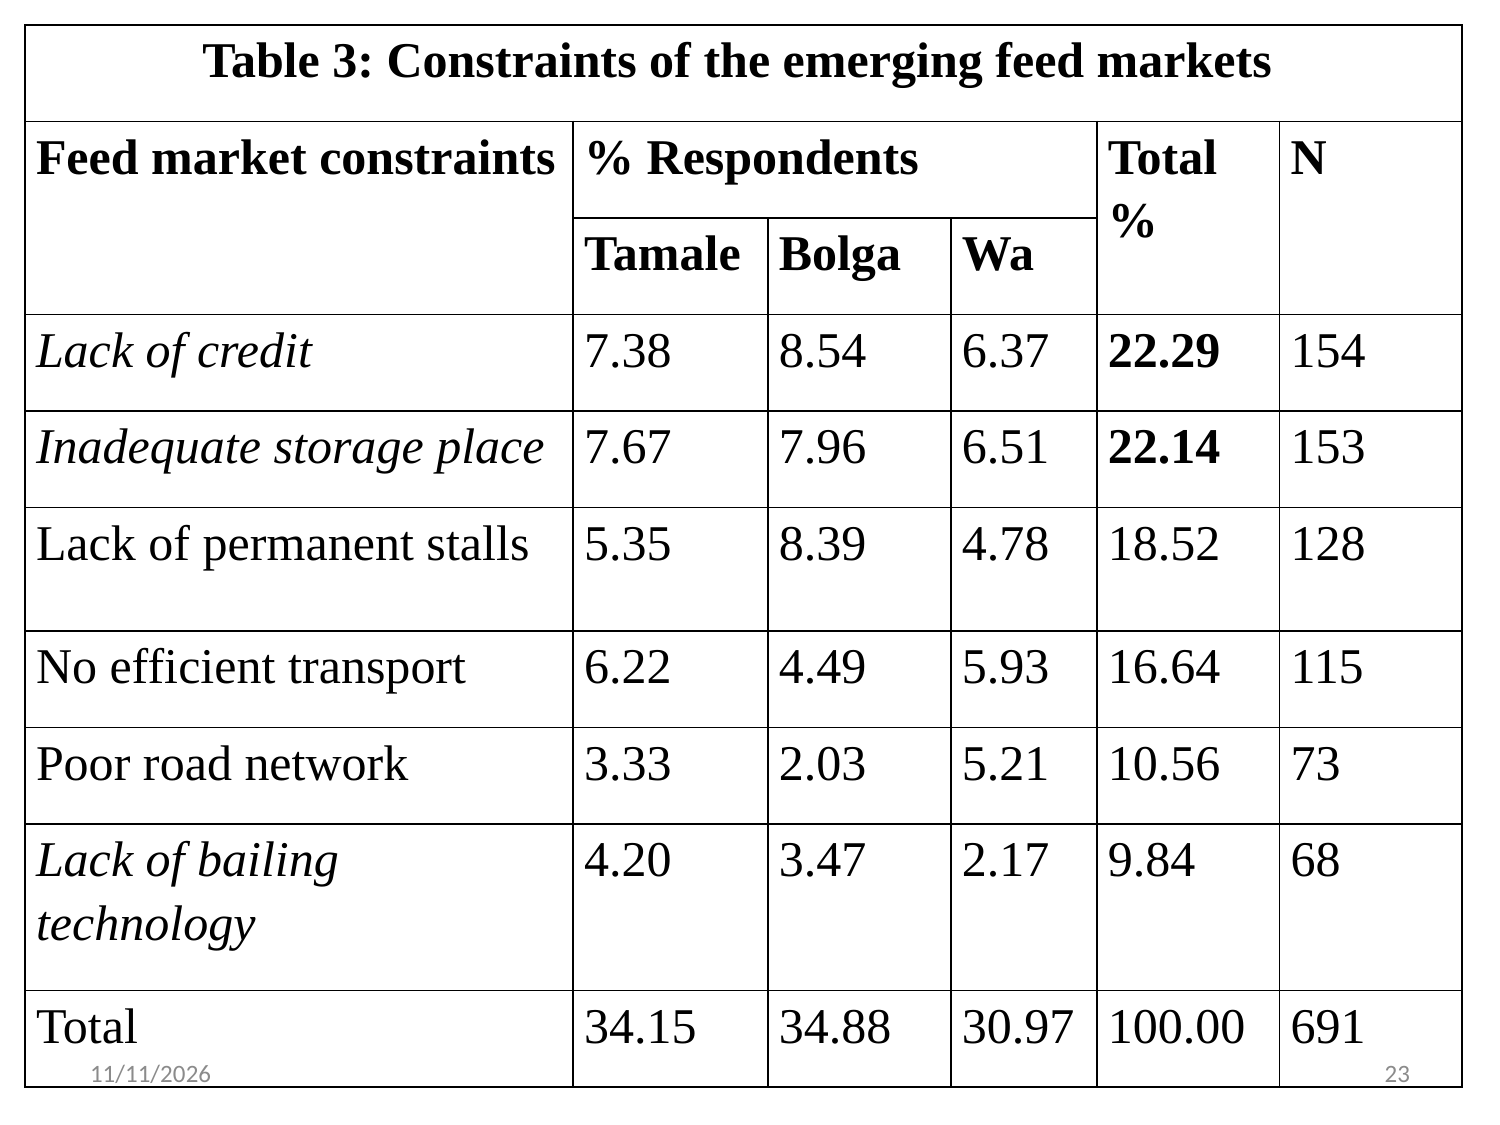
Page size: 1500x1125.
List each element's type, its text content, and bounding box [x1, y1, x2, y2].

table_cell 5.35 [574, 508, 767, 630]
table_cell 6.51 [952, 412, 1096, 507]
table_cell Bolga [769, 219, 950, 314]
table_cell Total [26, 991, 572, 1086]
table_cell 73 [1280, 728, 1461, 823]
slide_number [75, 1042, 425, 1103]
table_cell 115 [1280, 632, 1461, 727]
table_cell 8.54 [769, 315, 950, 410]
table_cell 100.00 [1098, 991, 1279, 1042]
table_cell 34.88 [769, 991, 950, 1086]
table_cell 8.39 [769, 508, 950, 630]
table_cell 34.15 [574, 991, 767, 1086]
table_cell 6.37 [952, 315, 1096, 410]
table_cell 16.64 [1098, 632, 1279, 727]
table_cell 2.17 [952, 825, 1096, 990]
table_header Table 3: Constraints of the emerging feed markets [26, 26, 1461, 121]
slide_number 23 [1074, 1042, 1425, 1103]
table_cell No efficient transport [26, 632, 572, 727]
table_cell 5.21 [952, 728, 1096, 823]
table_cell 68 [1280, 825, 1461, 990]
table_cell 154 [1280, 315, 1461, 410]
table_cell 18.52 [1098, 508, 1279, 630]
table_cell Poor road network [26, 728, 572, 823]
table_cell Wa [952, 219, 1096, 314]
table_cell 4.49 [769, 632, 950, 727]
table_cell Total % [1098, 122, 1279, 314]
table_cell 4.78 [952, 508, 1096, 630]
table_cell Inadequate storage place [26, 412, 572, 507]
table_cell 10.56 [1098, 728, 1279, 823]
table_cell 5.93 [952, 632, 1096, 727]
table_cell Lack of credit [26, 315, 572, 410]
table_cell 128 [1280, 508, 1461, 630]
table_cell 691 [1280, 991, 1461, 1086]
table_cell 3.33 [574, 728, 767, 823]
table_cell 2.03 [769, 728, 950, 823]
table_cell 7.96 [769, 412, 950, 507]
table_cell 22.14 [1098, 412, 1279, 507]
table_cell 7.38 [574, 315, 767, 410]
table_cell N [1280, 122, 1461, 314]
table_cell 6.22 [574, 632, 767, 727]
table_cell Lack of permanent stalls [26, 508, 572, 630]
table_cell Tamale [574, 219, 767, 314]
table_cell 153 [1280, 412, 1461, 507]
table_cell Feed market constraints [26, 122, 572, 314]
table_cell % Respondents [574, 122, 1096, 217]
table_cell 22.29 [1098, 315, 1279, 410]
table_cell 4.20 [574, 825, 767, 990]
table_cell 3.47 [769, 825, 950, 990]
table_cell 9.84 [1098, 825, 1279, 990]
table_cell 30.97 [952, 991, 1096, 1086]
table_cell Lack of bailing technology [26, 825, 572, 990]
table_cell 7.67 [574, 412, 767, 507]
